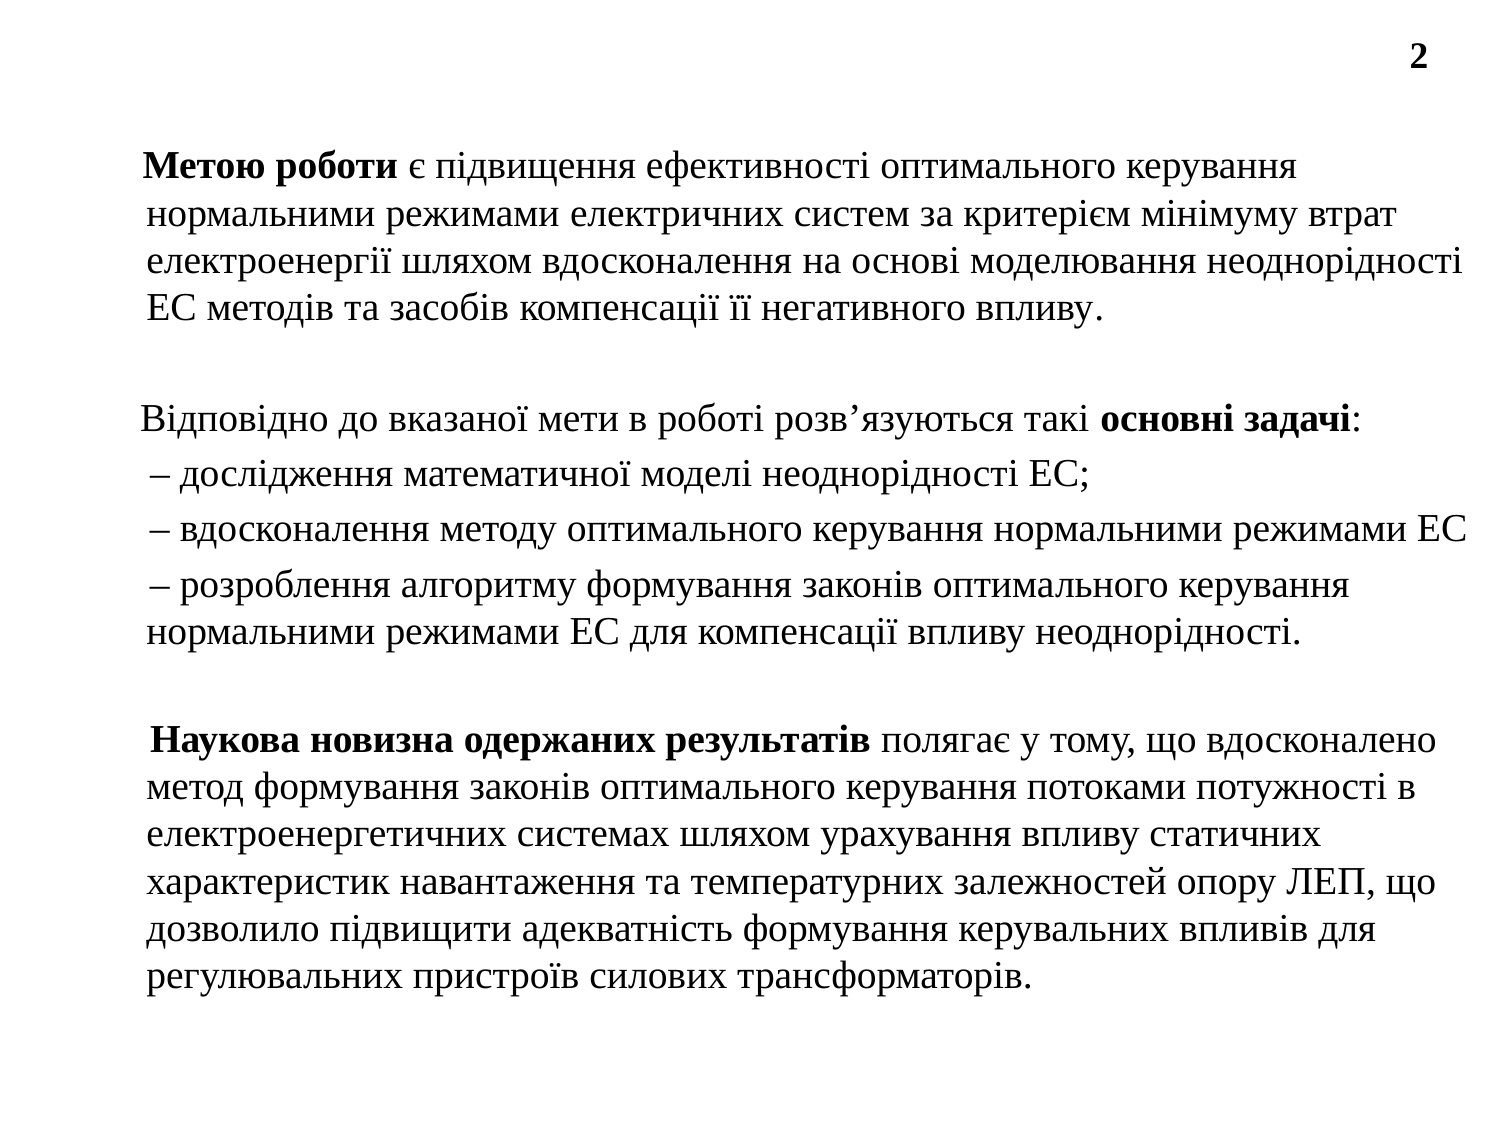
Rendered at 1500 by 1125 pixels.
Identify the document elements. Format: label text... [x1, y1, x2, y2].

list Метою роботи є підвищення ефективності оптимального керування нормальними режимами електричних систем за критерієм мінімуму втрат електроенергії шляхом вдосконалення на основі моделювання неоднорідності ЕС методів та засобів компенсації її негативного впливу. Відповідно до вказаної мети в роботі розв’язуються такі основні задачі: – дослідження математичної моделі неоднорідності ЕС; – вдосконалення методу оптимального керування нормальними режимами ЕС – розроблення алгоритму формування законів оптимального керування нормальними режимами ЕС для компенсації впливу неоднорідності. Наукова новизна одержаних результатів полягає у тому, що вдосконалено метод формування законів оптимального керування потоками потужності в електроенергетичних системах шляхом урахування впливу статичних характеристик навантаження та температурних залежностей опору ЛЕП, що дозволило підвищити адекватність формування керувальних впливів для регулювальних пристроїв силових трансформаторів. [75, 128, 1500, 1008]
text_box 2 [1394, 23, 1444, 84]
